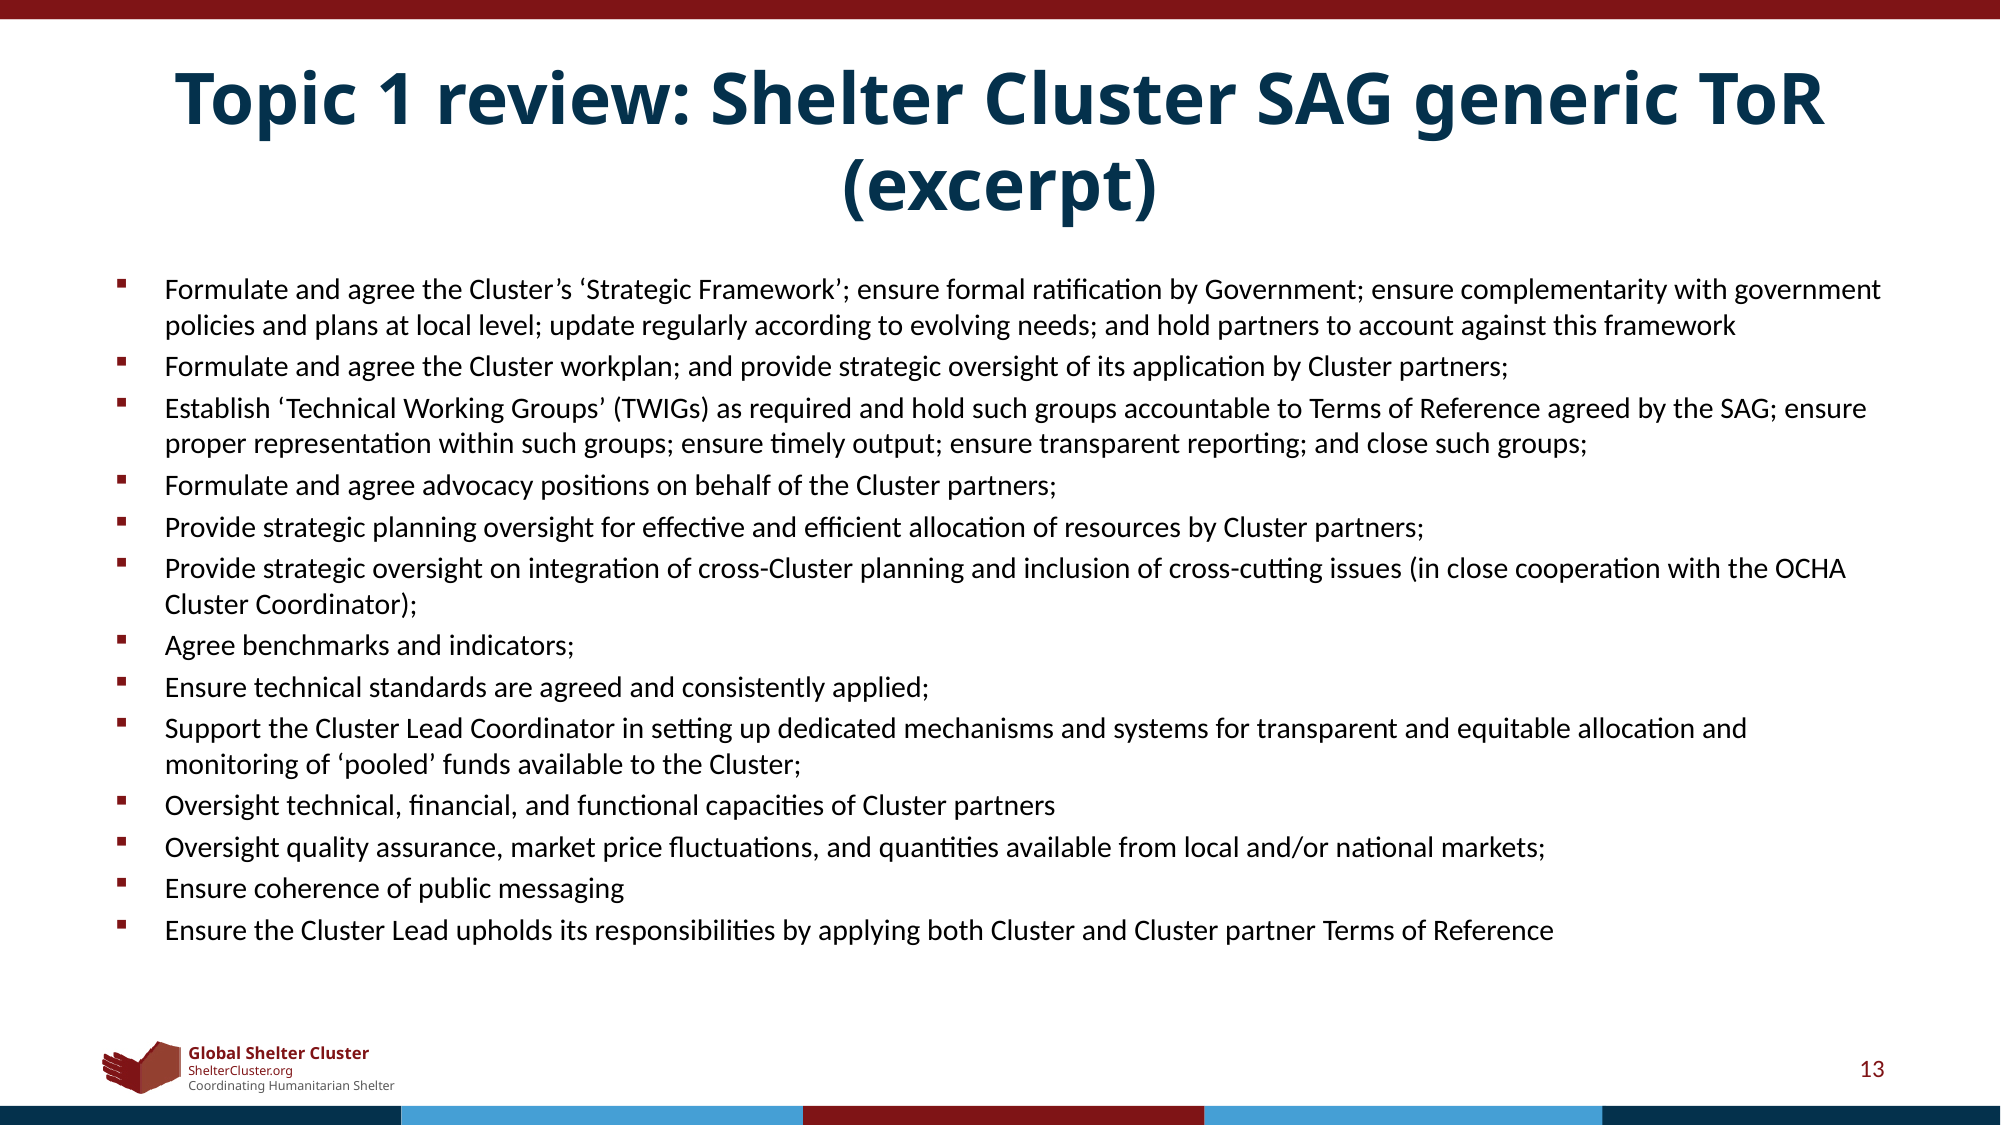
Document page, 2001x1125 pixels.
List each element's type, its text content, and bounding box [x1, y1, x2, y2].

list Formulate and agree the Cluster’s ‘Strategic Framework’; ensure formal ratification by Government; ensure complementarity with government policies and plans at local level; update regularly according to evolving needs; and hold partners to account against this framework Formulate and agree the Cluster workplan; and provide strategic oversight of its application by Cluster partners; Establish ‘Technical Working Groups’ (TWIGs) as required and hold such groups accountable to Terms of Reference agreed by the SAG; ensure proper representation within such groups; ensure timely output; ensure transparent reporting; and close such groups; Formulate and agree advocacy positions on behalf of the Cluster partners; Provide strategic planning oversight for effective and efficient allocation of resources by Cluster partners; Provide strategic oversight on integration of cross-Cluster planning and inclusion of cross-cutting issues (in close cooperation with the OCHA Cluster Coordinator); Agree benchmarks and indicators; Ensure technical standards are agreed and consistently applied; Support the Cluster Lead Coordinator in setting up dedicated mechanisms and systems for transparent and equitable allocation and monitoring of ‘pooled’ funds available to the Cluster; Oversight technical, financial, and functional capacities of Cluster partners Oversight quality assurance, market price fluctuations, and quantities available from local and/or national markets; Ensure coherence of public messaging Ensure the Cluster Lead upholds its responsibilities by applying both Cluster and Cluster partner Terms of Reference [99, 262, 1900, 1005]
slide_number 13 [1433, 1037, 1900, 1098]
title Topic 1 review: Shelter Cluster SAG generic ToR (excerpt) [99, 45, 1900, 233]
picture [102, 1041, 181, 1094]
